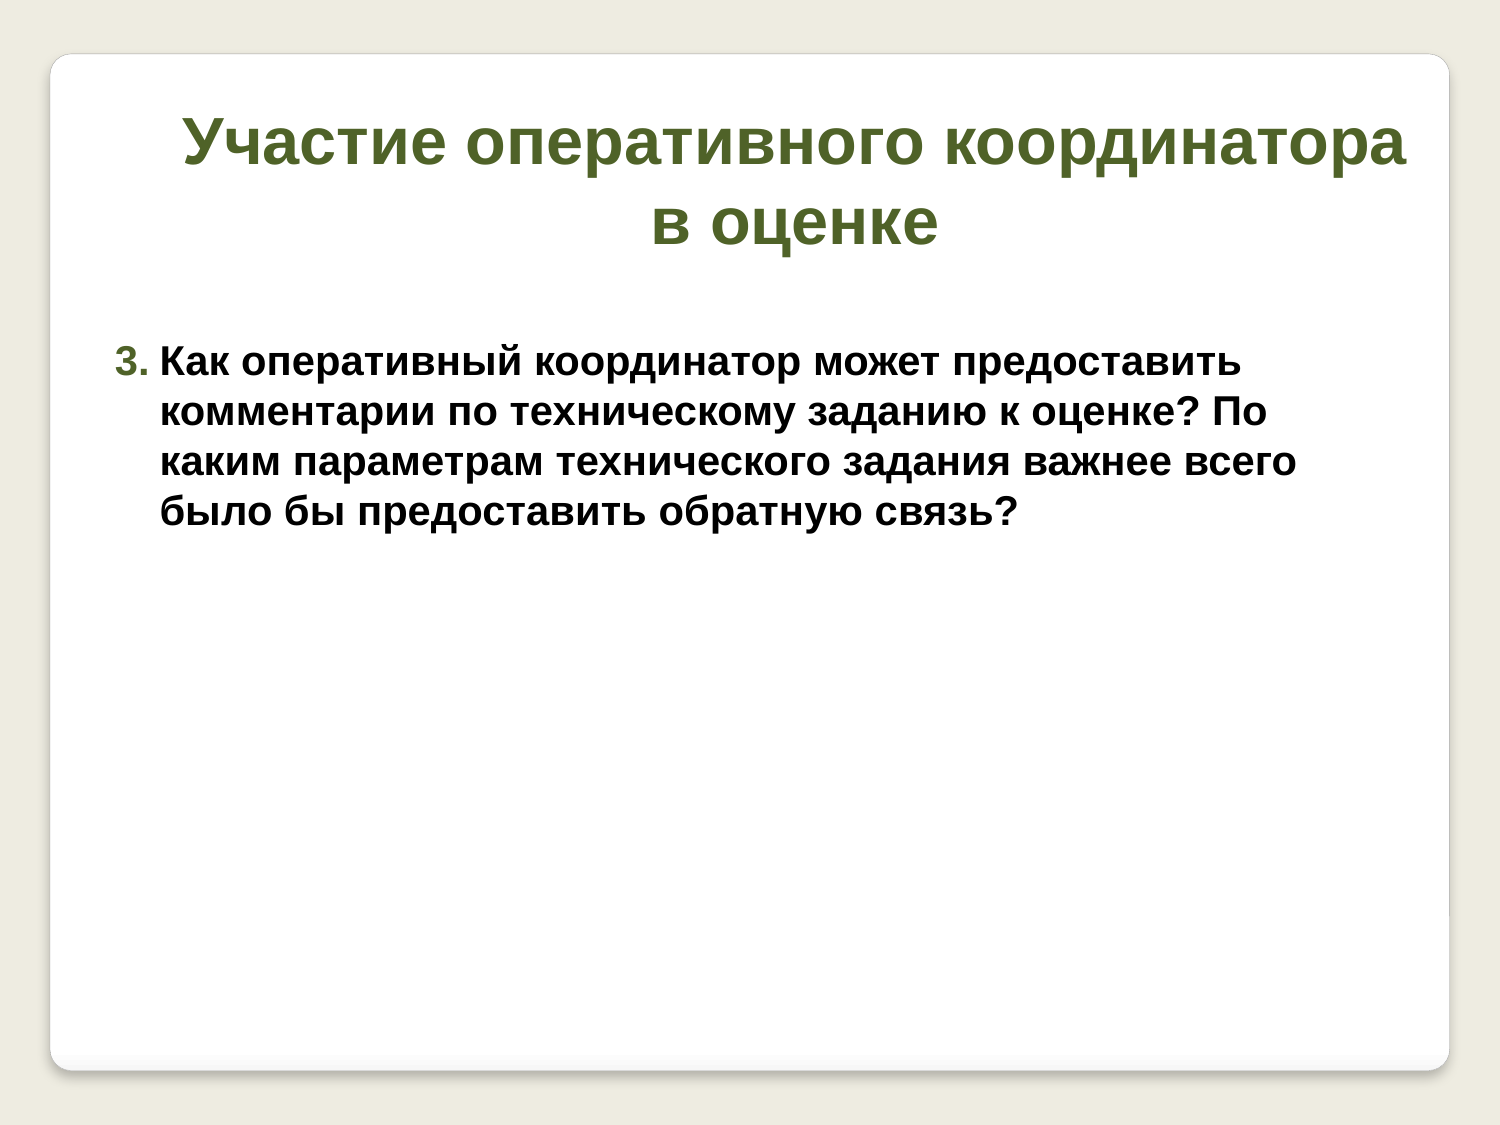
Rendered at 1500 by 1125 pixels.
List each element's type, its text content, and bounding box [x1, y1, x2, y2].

list Как оперативный координатор может предоставить комментарии по техническому заданию к оценке? По каким параметрам технического задания важнее всего было бы предоставить обратную связь? [100, 326, 1400, 964]
title Участие оперативного координатора в оценке [147, 90, 1443, 327]
